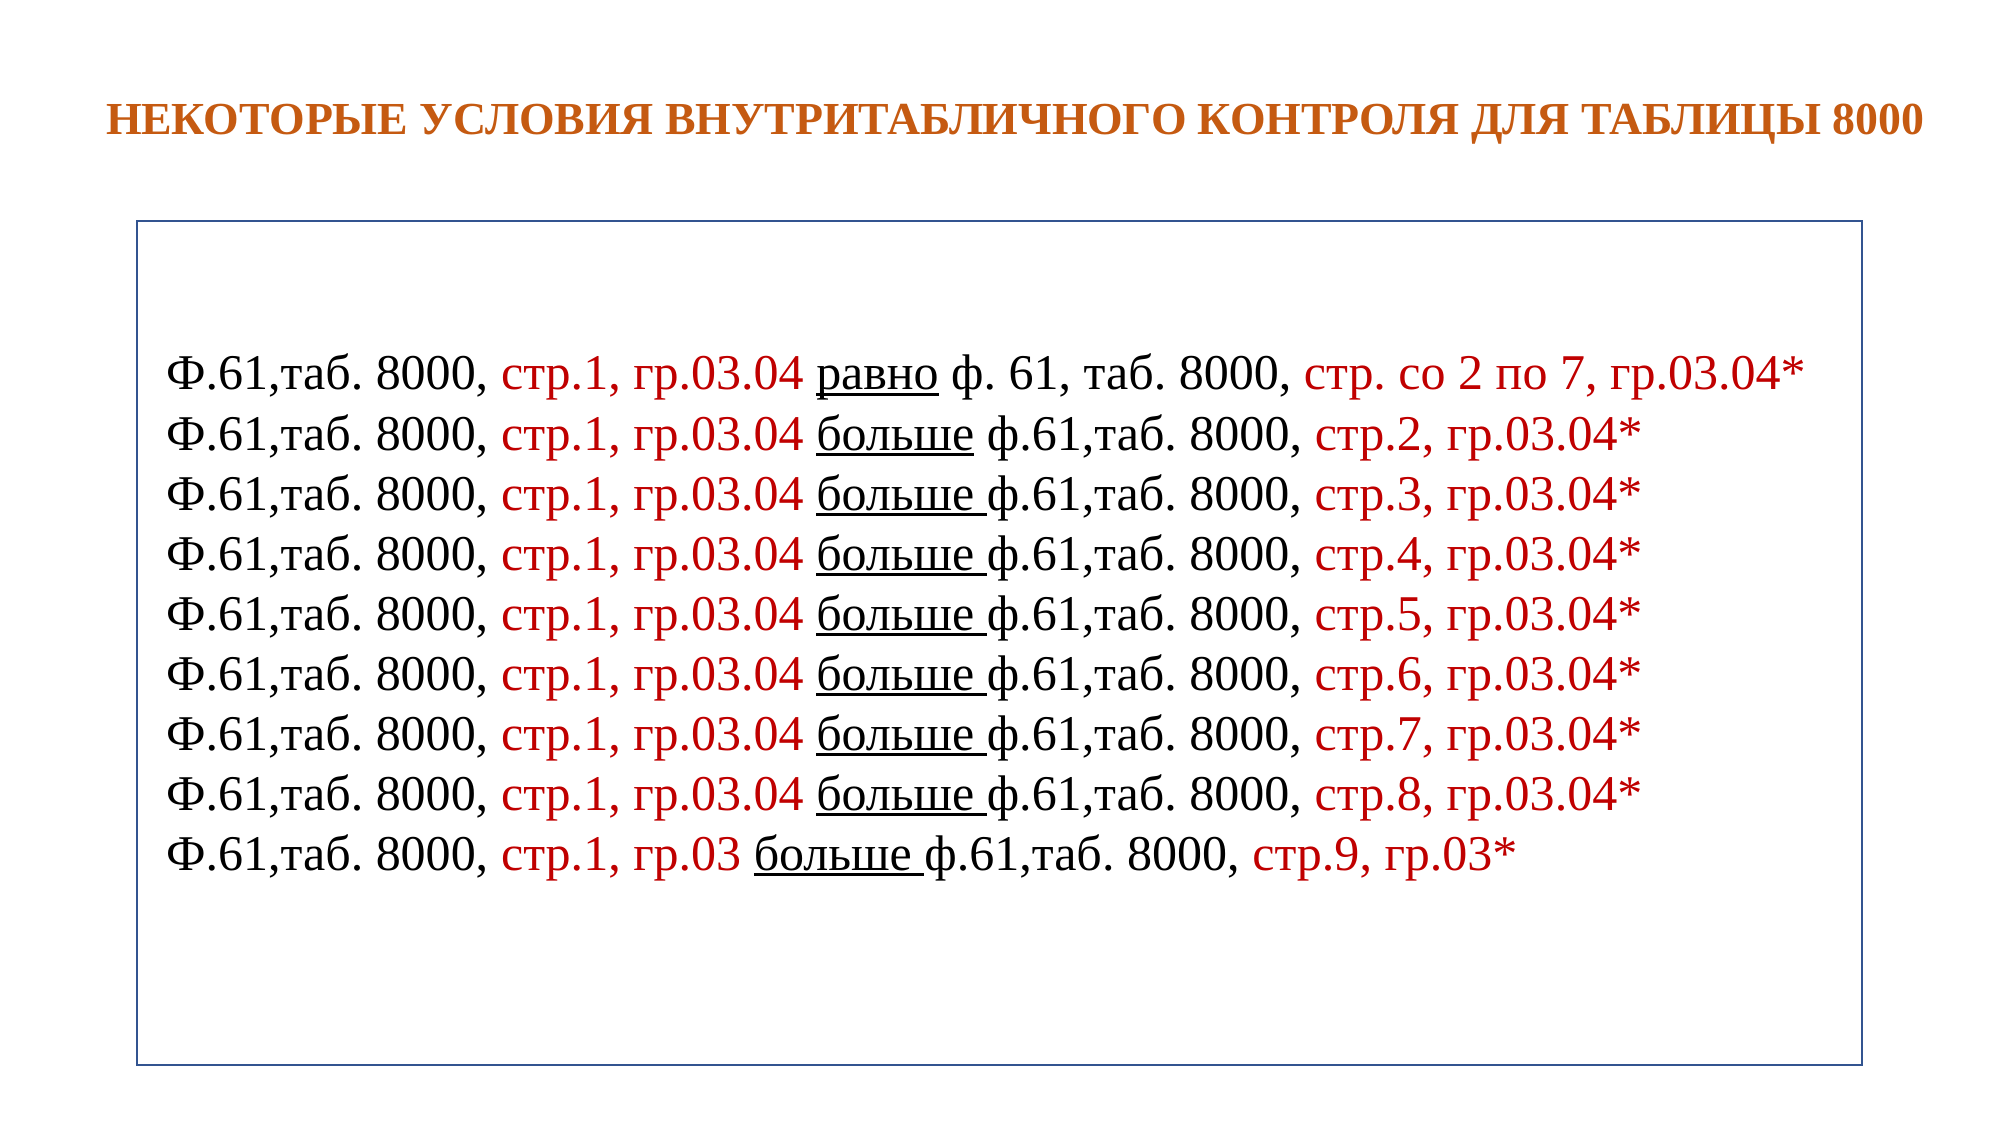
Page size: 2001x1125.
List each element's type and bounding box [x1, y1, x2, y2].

title [85, 59, 1946, 179]
text_box [136, 220, 1863, 1066]
